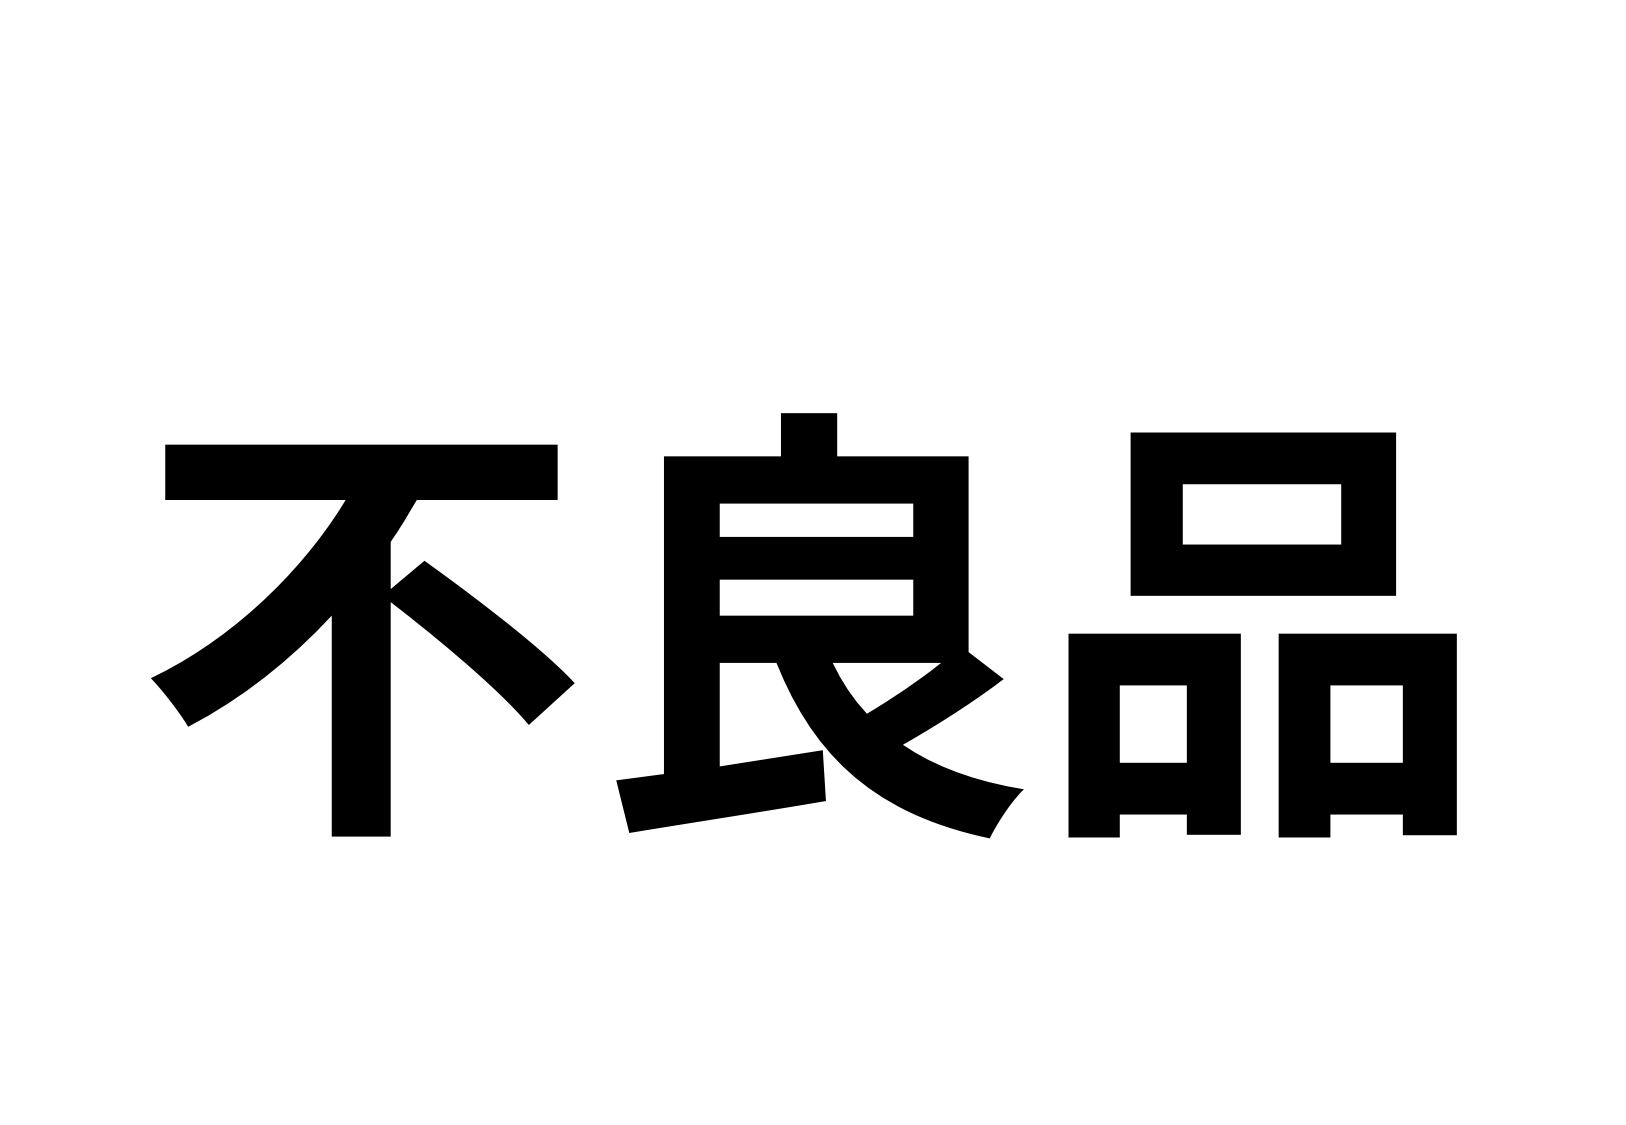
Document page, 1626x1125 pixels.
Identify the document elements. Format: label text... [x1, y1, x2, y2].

text_box 不良品 [0, 339, 1625, 895]
